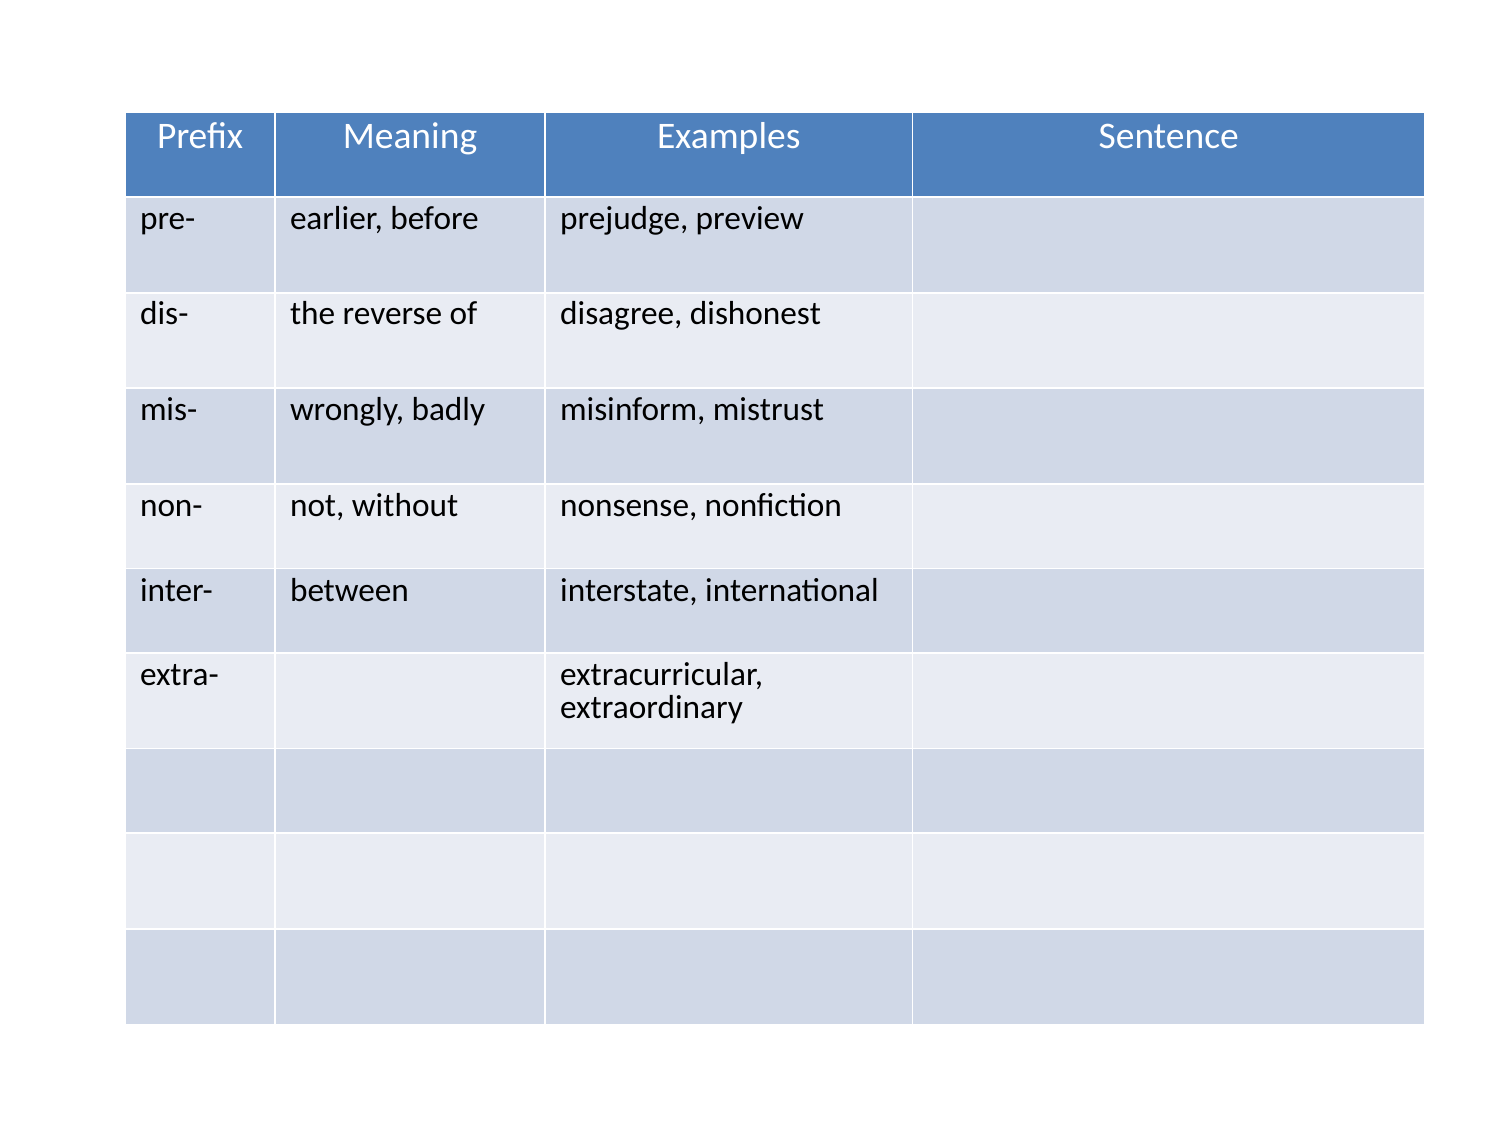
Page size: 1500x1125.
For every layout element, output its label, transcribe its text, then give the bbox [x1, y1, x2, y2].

table_cell interstate, international [546, 569, 912, 652]
table_cell [546, 930, 912, 1024]
table_header Meaning [276, 113, 544, 196]
table_cell [546, 749, 912, 832]
table_cell pre- [126, 198, 274, 292]
table_cell [913, 389, 1424, 483]
table_cell nonsense, nonfiction [546, 485, 912, 568]
table_header Prefix [126, 113, 274, 196]
table_cell [126, 834, 274, 928]
table_cell [276, 834, 544, 928]
table_cell inter- [126, 569, 274, 652]
table_cell wrongly, badly [276, 389, 544, 483]
table_cell disagree, dishonest [546, 294, 912, 387]
table_cell [913, 198, 1424, 292]
table_cell between [276, 569, 544, 652]
table_cell [276, 749, 544, 832]
table_cell the reverse of [276, 294, 544, 387]
table_cell [126, 930, 274, 1024]
table_cell [546, 834, 912, 928]
table_cell earlier, before [276, 198, 544, 292]
table_cell [913, 930, 1424, 1024]
table_cell [913, 294, 1424, 387]
table_cell [913, 749, 1424, 832]
table_header Sentence [913, 113, 1424, 196]
table_cell non- [126, 485, 274, 568]
table_cell [913, 654, 1424, 748]
table_cell [276, 930, 544, 1024]
table_cell misinform, mistrust [546, 389, 912, 483]
table_cell [126, 749, 274, 832]
table_cell not, without [276, 485, 544, 568]
table_cell [913, 569, 1424, 652]
table_cell dis- [126, 294, 274, 387]
table_cell extracurricular, extraordinary [546, 654, 912, 748]
table_cell [913, 485, 1424, 568]
table_cell extra- [126, 654, 274, 748]
table_header Examples [546, 113, 912, 196]
table_cell [276, 654, 544, 748]
table_cell prejudge, preview [546, 198, 912, 292]
table_cell [913, 834, 1424, 928]
table_cell mis- [126, 389, 274, 483]
